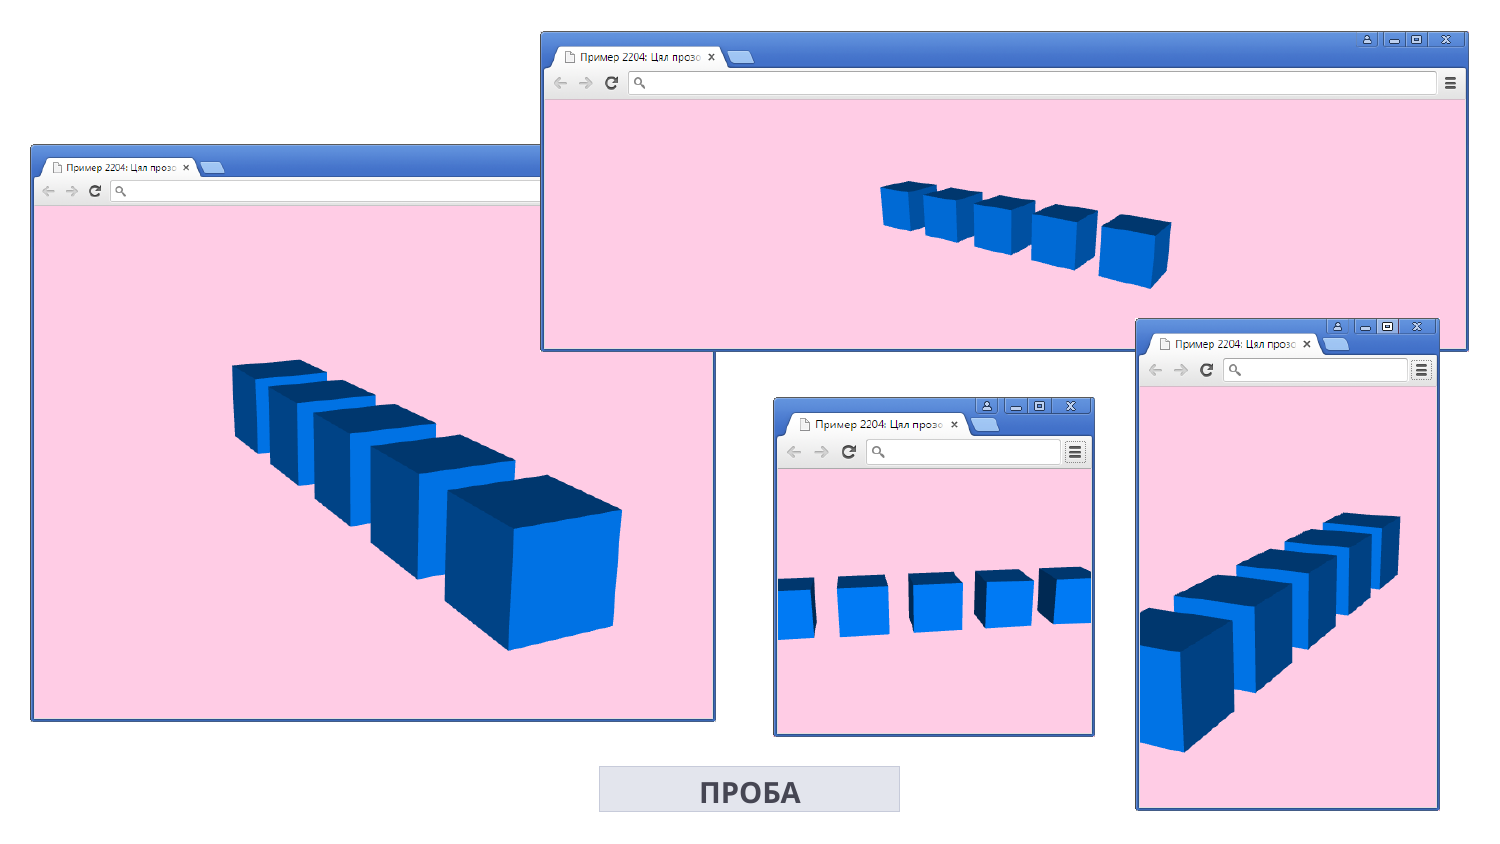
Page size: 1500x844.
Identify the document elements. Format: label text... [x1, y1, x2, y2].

picture [773, 397, 1096, 738]
text_box ПРОБА [599, 766, 900, 812]
picture [29, 31, 1469, 811]
